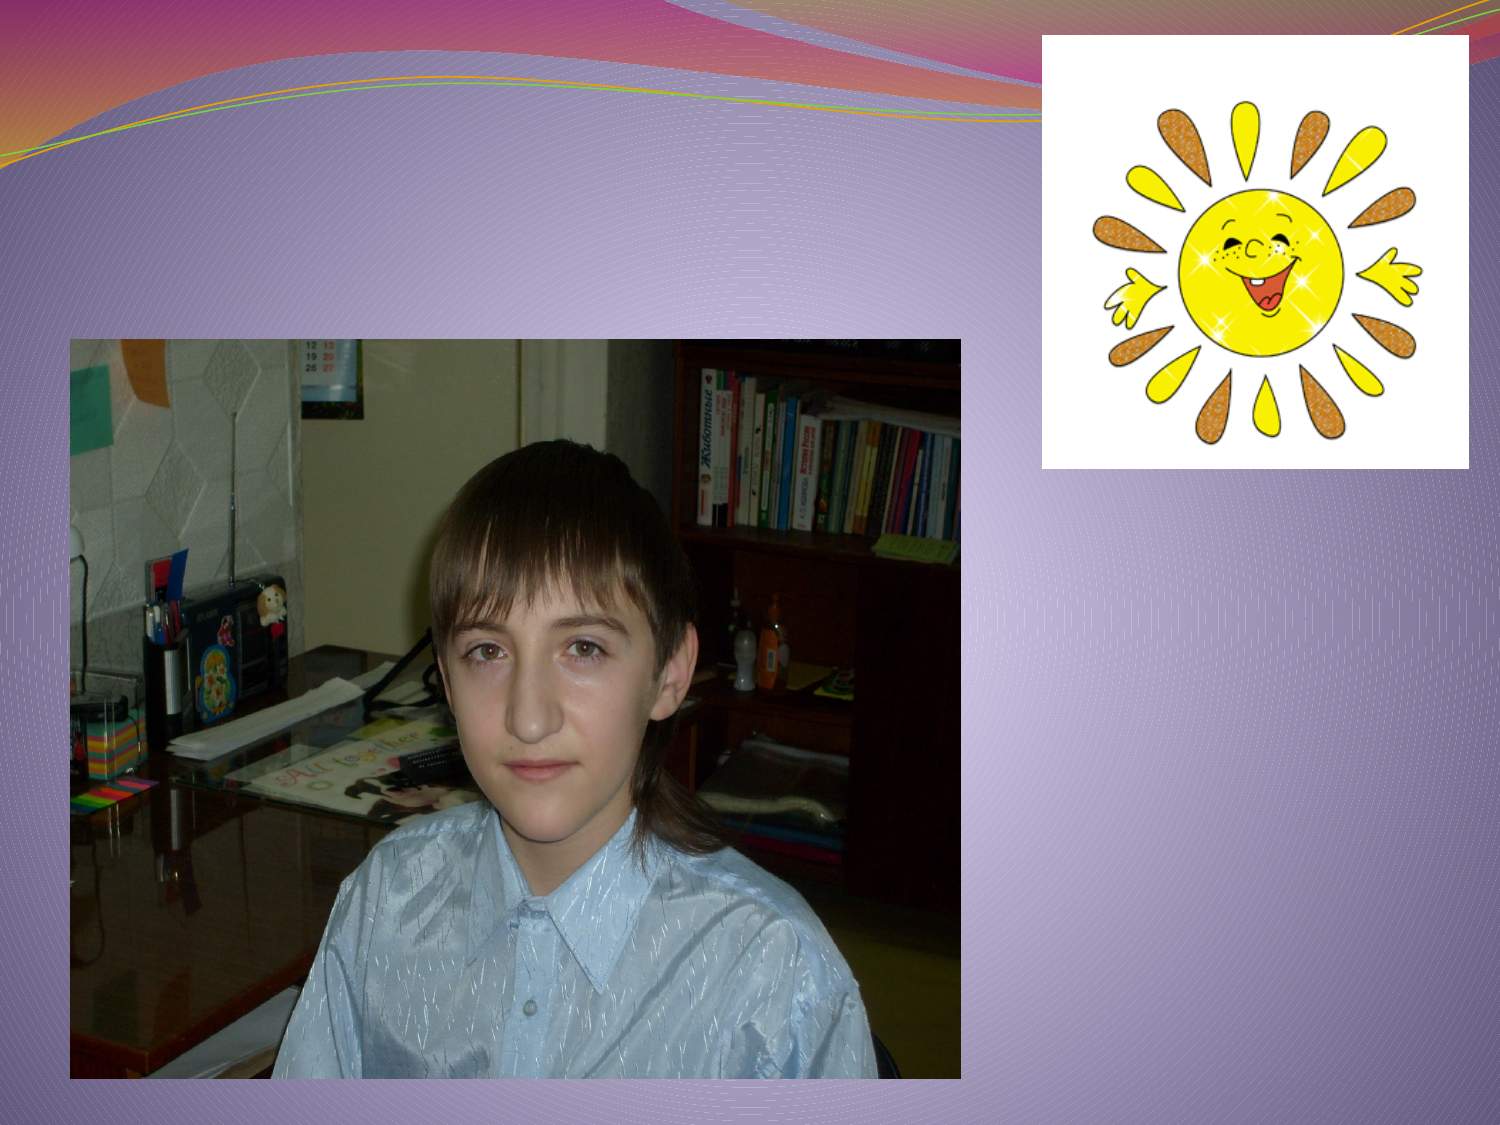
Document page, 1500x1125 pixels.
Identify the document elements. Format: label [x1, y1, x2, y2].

picture [1042, 34, 1469, 469]
title [1149, 483, 1376, 1008]
subtitle [82, 35, 1149, 1008]
picture [70, 339, 962, 1079]
